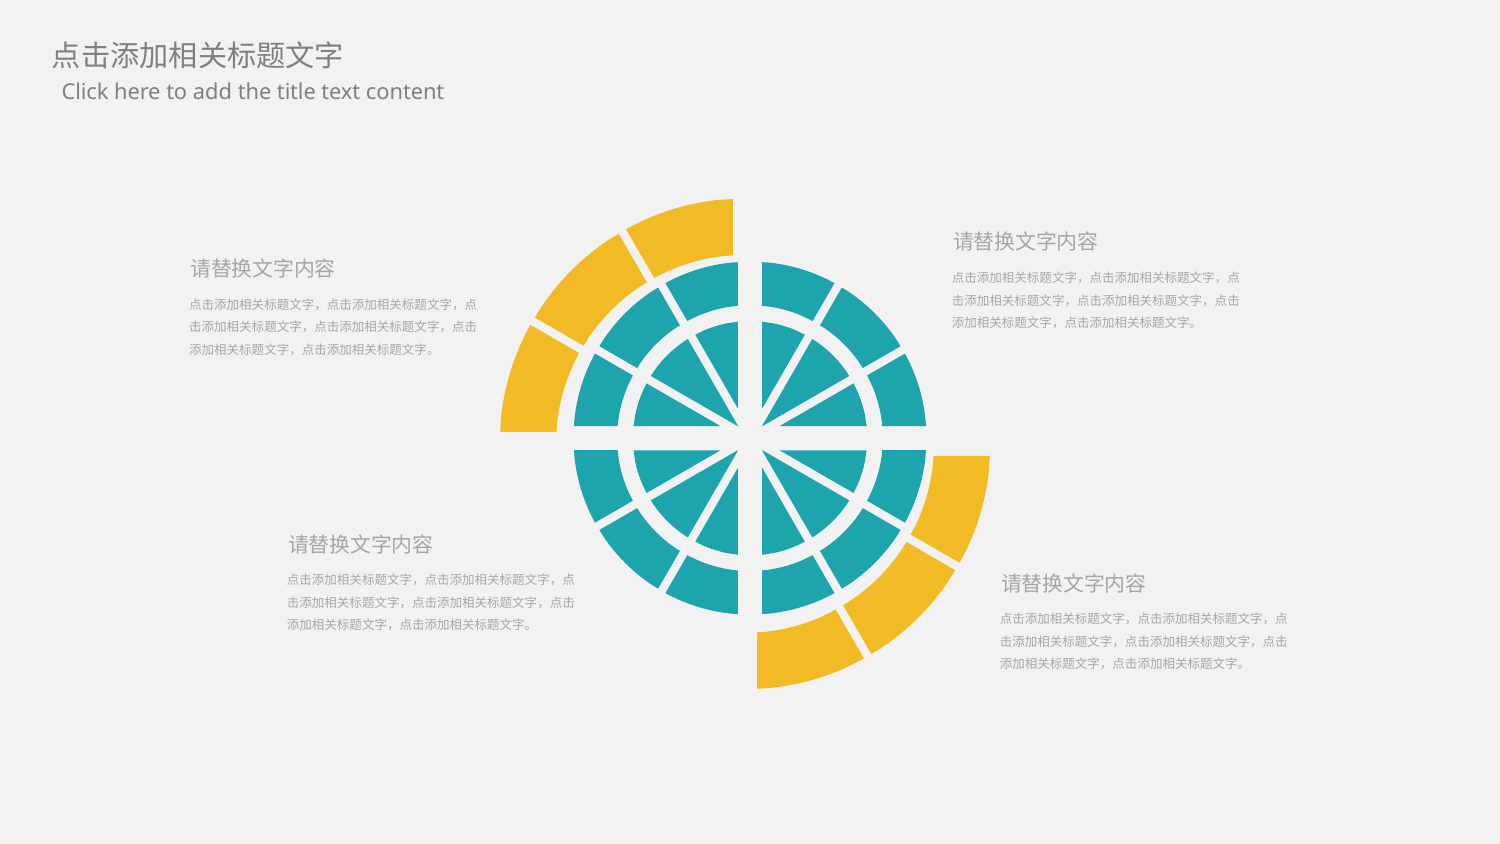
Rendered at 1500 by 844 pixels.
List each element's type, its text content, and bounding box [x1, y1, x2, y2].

text_box [760, 465, 807, 557]
text_box [759, 553, 837, 617]
text_box [908, 453, 992, 565]
text_box 点击添加相关标题文字，点击添加相关标题文字，点击添加相关标题文字，点击添加相关标题文字，点击添加相关标题文字，点击添加相关标题文字。 [989, 598, 1300, 677]
text_box 点击添加相关标题文字，点击添加相关标题文字，点击添加相关标题文字，点击添加相关标题文字，点击添加相关标题文字，点击添加相关标题文字。 [276, 559, 587, 638]
text_box [693, 465, 741, 557]
text_box [597, 285, 682, 371]
text_box [817, 506, 903, 591]
text_box [760, 448, 852, 540]
text_box [841, 540, 958, 657]
text_box [760, 319, 807, 411]
text_box [777, 448, 869, 495]
text_box [663, 553, 740, 617]
text_box [759, 260, 837, 323]
text_box 点击添加相关标题文字，点击添加相关标题文字，点击添加相关标题文字，点击添加相关标题文字，点击添加相关标题文字，点击添加相关标题文字。 [941, 257, 1252, 336]
text_box 请替换文字内容 [276, 520, 561, 563]
text_box [817, 285, 903, 371]
text_box [571, 448, 635, 525]
text_box 请替换文字内容 [179, 245, 463, 287]
text_box 请替换文字内容 [941, 218, 1226, 260]
text_box [663, 260, 740, 323]
text_box 点击添加相关标题文字，点击添加相关标题文字，点击添加相关标题文字，点击添加相关标题文字，点击添加相关标题文字，点击添加相关标题文字。 [179, 284, 489, 362]
text_box [624, 196, 735, 281]
text_box [648, 337, 741, 429]
text_box [498, 322, 582, 434]
text_box [571, 351, 635, 429]
text_box [693, 319, 741, 411]
text_box [532, 231, 649, 348]
text_box [865, 448, 929, 525]
text_box 请替换文字内容 [989, 560, 1274, 602]
text_box [865, 351, 929, 429]
text_box [631, 448, 723, 495]
text_box [597, 506, 682, 591]
text_box [648, 448, 741, 540]
text_box [631, 381, 723, 429]
text_box [760, 337, 852, 429]
text_box [777, 381, 869, 429]
text_box [754, 607, 866, 691]
